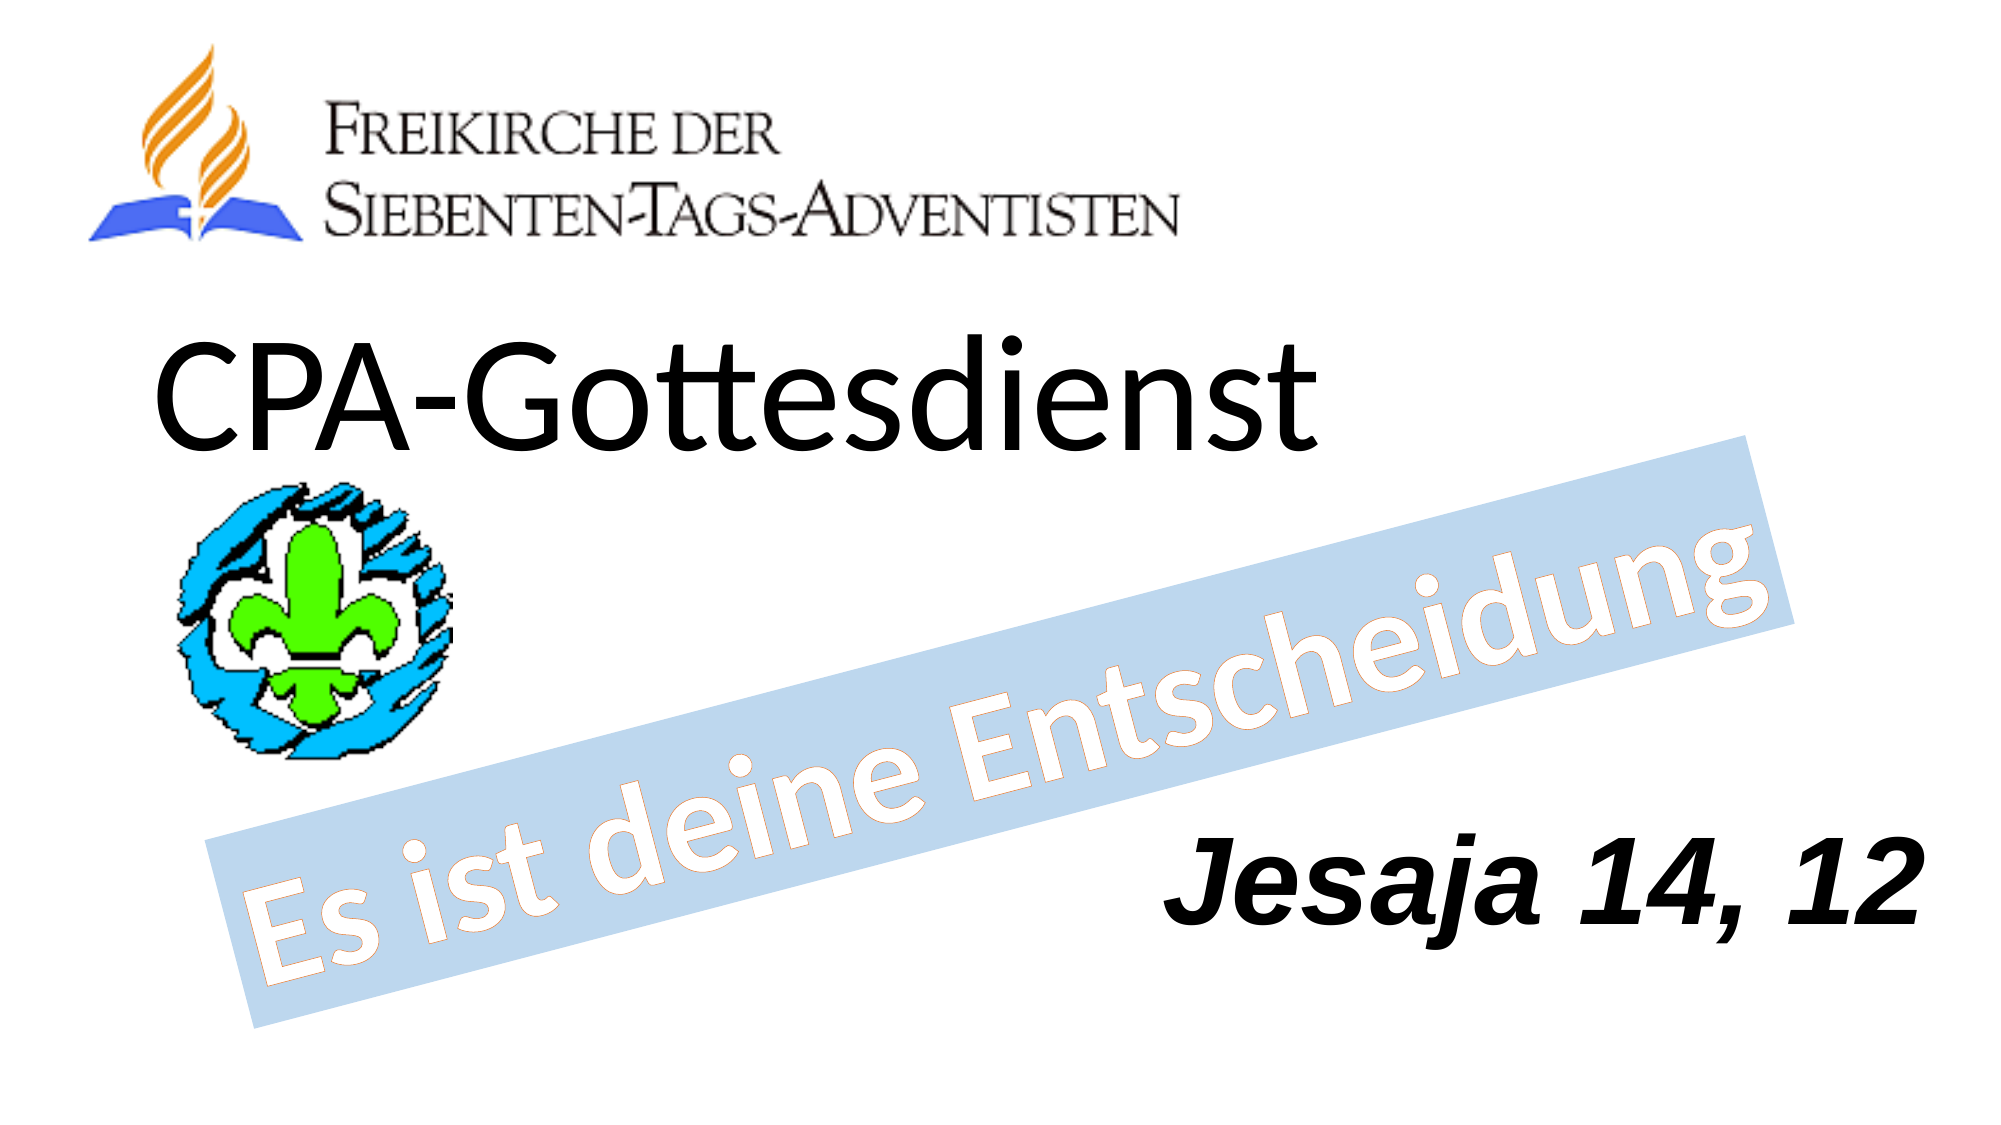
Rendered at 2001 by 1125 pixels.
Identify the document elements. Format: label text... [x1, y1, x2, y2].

picture [169, 480, 453, 764]
list CPA-Gottesdienst [137, 299, 1863, 1014]
text_box Jesaja 14, 12 [1147, 792, 1977, 957]
text_box Es ist deine Entscheidung [204, 435, 1795, 1029]
picture [77, 37, 1185, 252]
